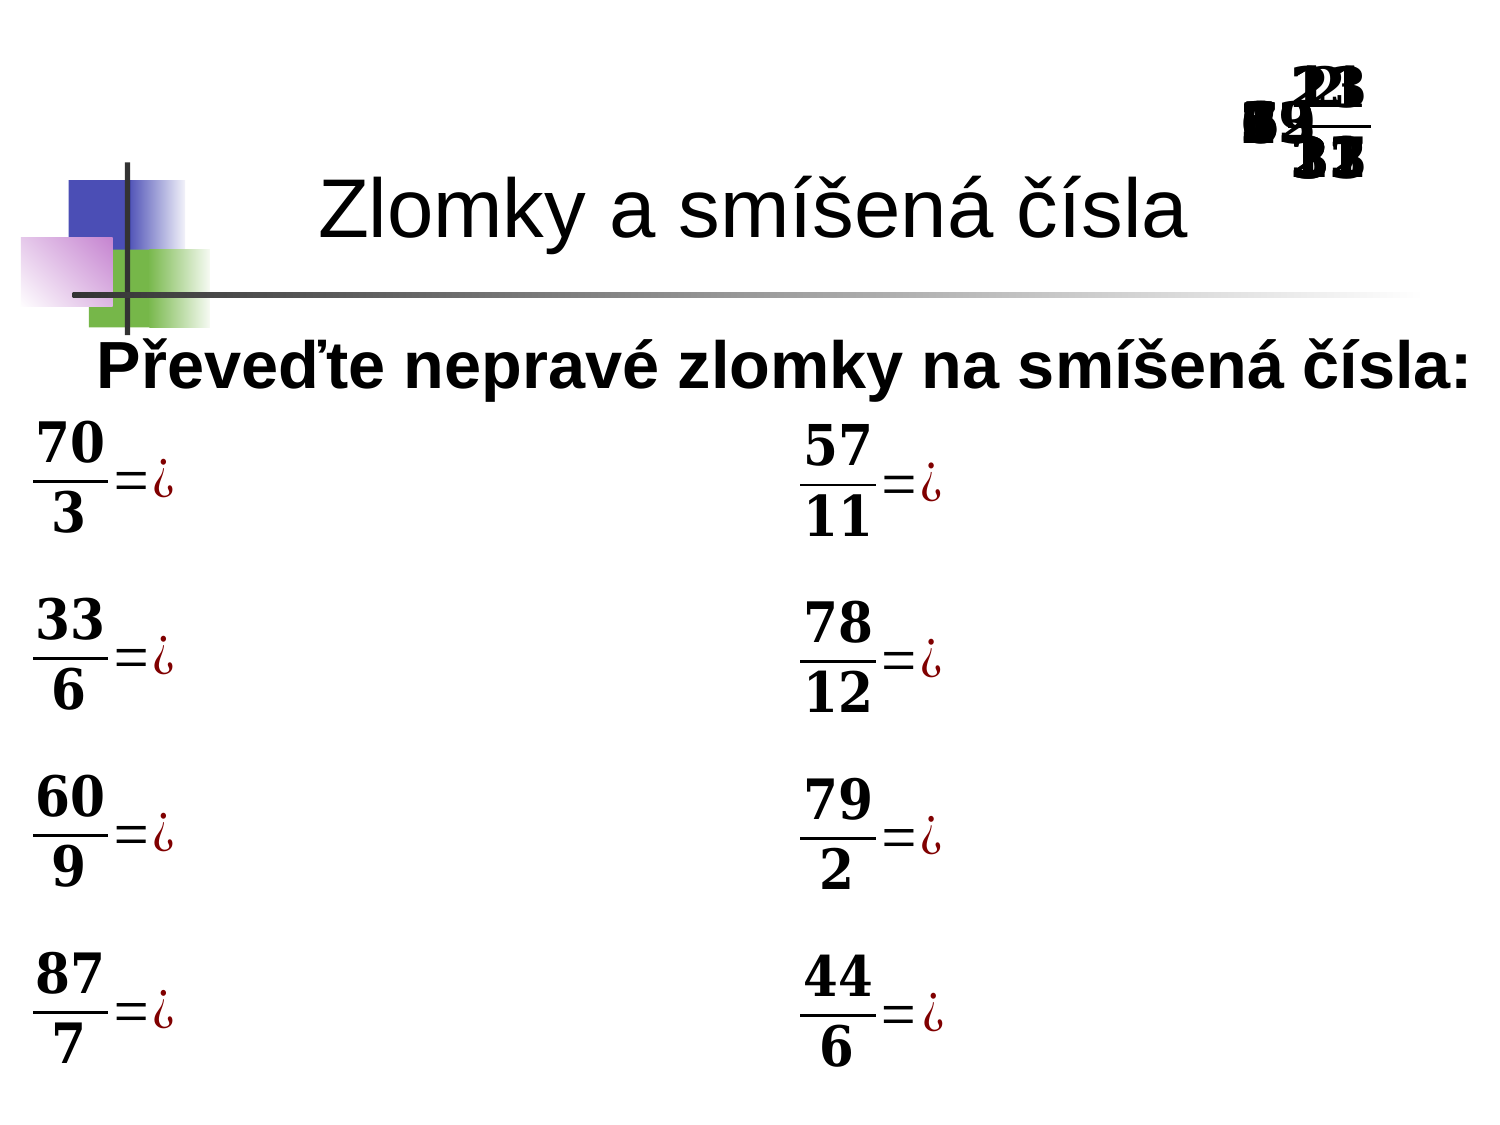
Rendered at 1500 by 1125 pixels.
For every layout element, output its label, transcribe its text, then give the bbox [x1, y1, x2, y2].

text_box Převeďte nepravé zlomky na smíšená čísla: [76, 314, 1495, 409]
text_box Zlomky a smíšená čísla [266, 146, 1241, 262]
